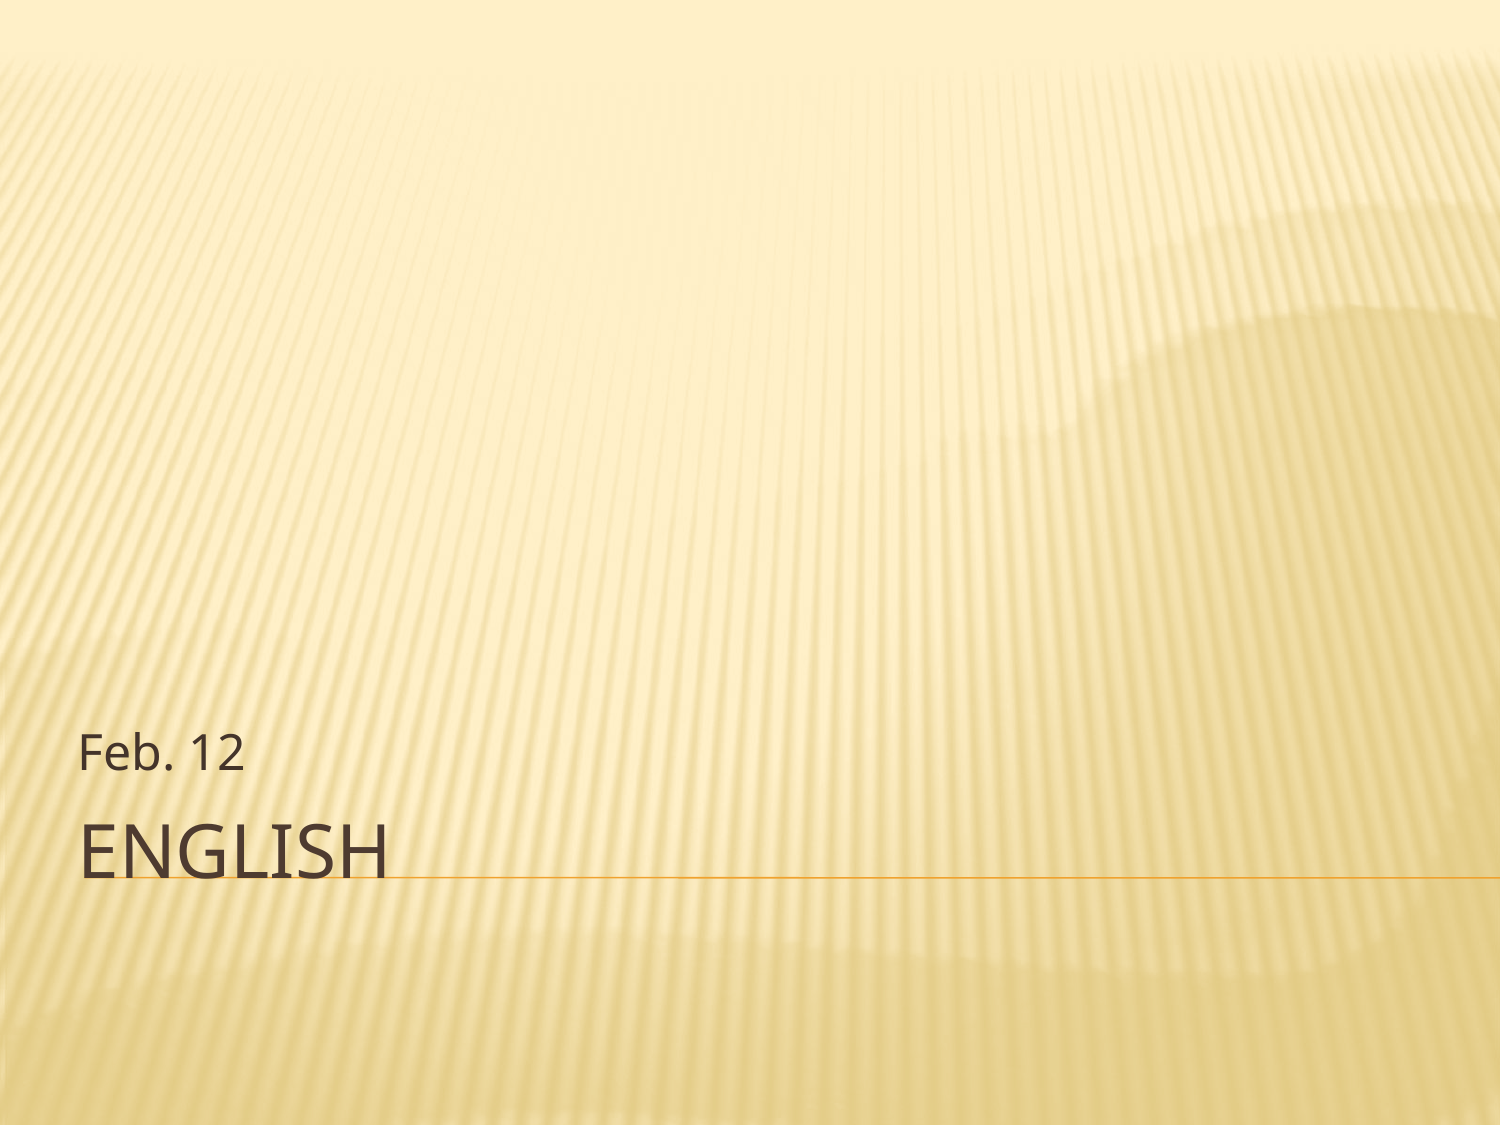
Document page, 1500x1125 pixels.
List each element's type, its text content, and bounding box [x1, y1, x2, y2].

subtitle Feb. 12 [62, 637, 1450, 788]
title English [62, 796, 1450, 997]
